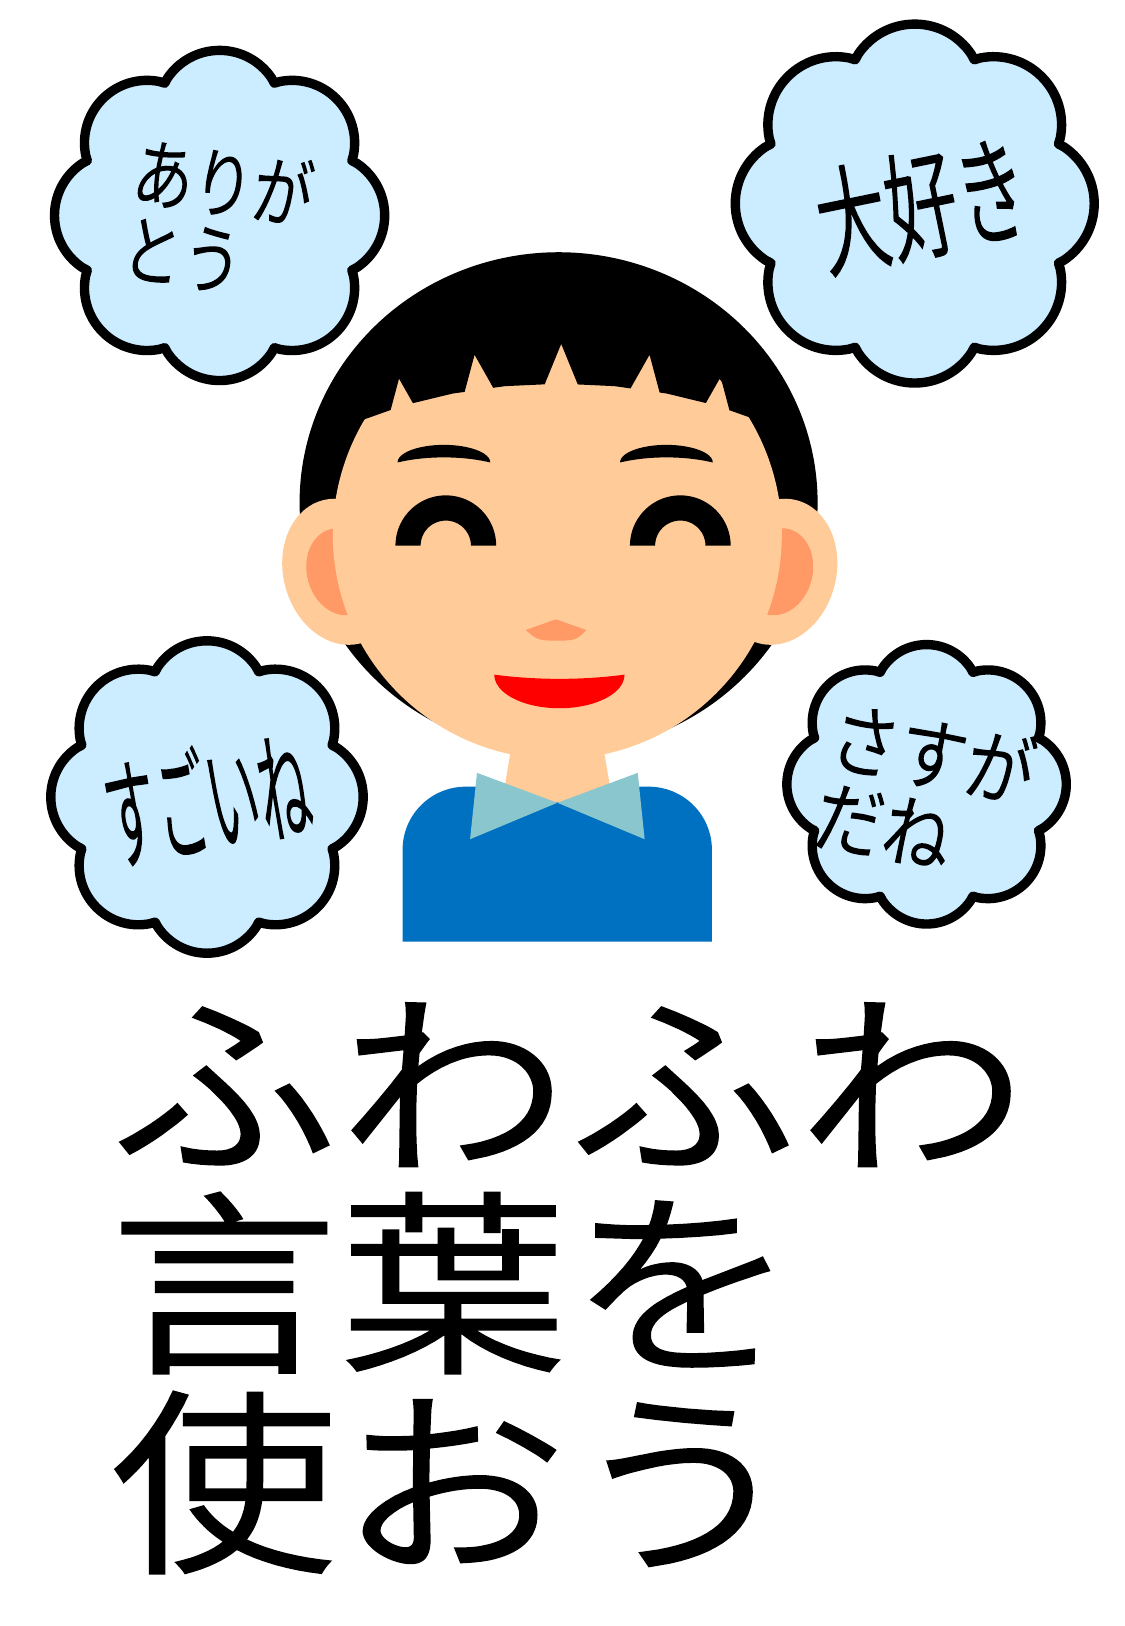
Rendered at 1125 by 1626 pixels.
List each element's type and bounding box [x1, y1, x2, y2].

text_box [50, 23, 1095, 954]
